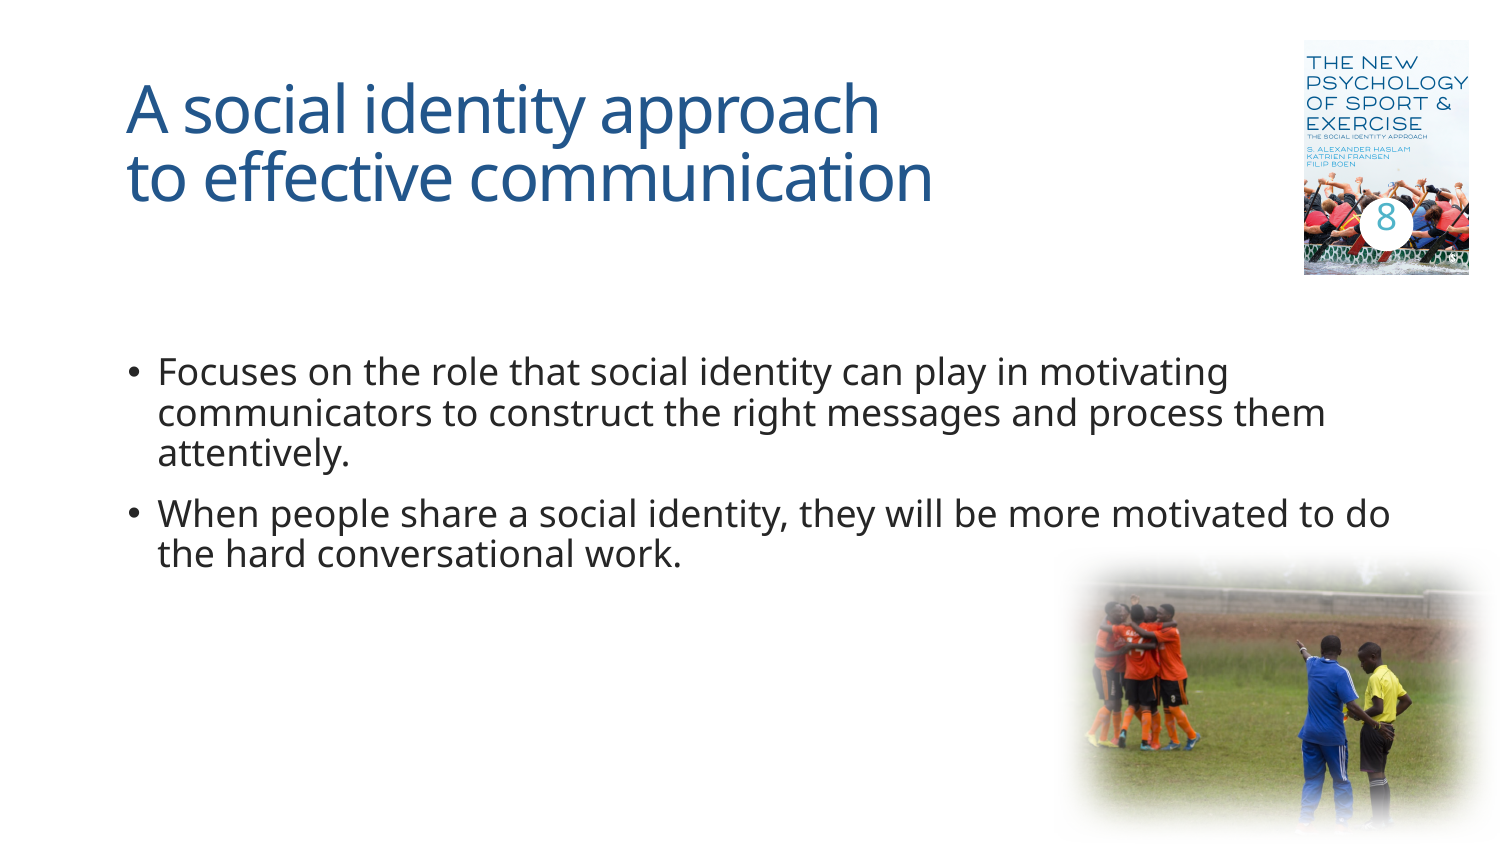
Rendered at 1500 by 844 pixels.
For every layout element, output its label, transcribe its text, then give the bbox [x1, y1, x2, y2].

list Focuses on the role that social identity can play in motivating communicators to construct the right messages and process them attentively. When people share a social identity, they will be more motivated to do the hard conversational work. [112, 345, 1456, 819]
slide_number 8 [1344, 79, 1429, 252]
picture [1053, 546, 1500, 844]
picture [1304, 40, 1469, 275]
title A social identity approach to effective communication [111, 71, 1387, 158]
